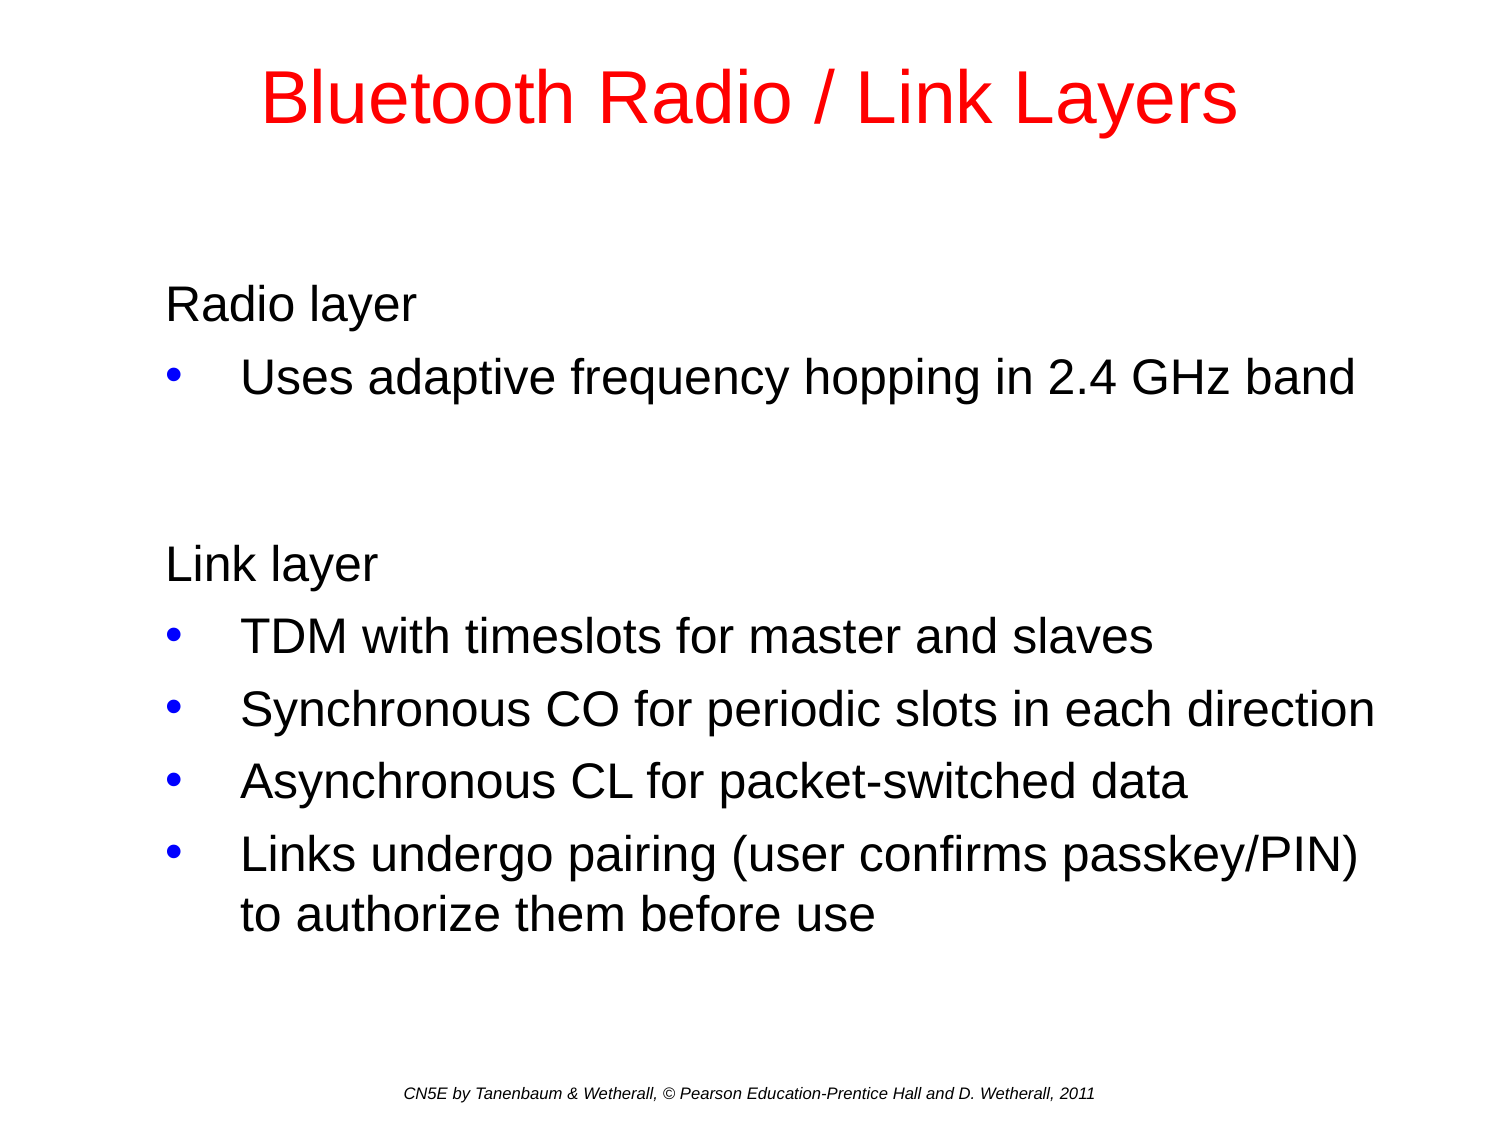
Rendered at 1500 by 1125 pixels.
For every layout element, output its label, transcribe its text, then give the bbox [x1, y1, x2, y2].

title Bluetooth Radio / Link Layers [0, 0, 1500, 188]
list Radio layer Uses adaptive frequency hopping in 2.4 GHz band Link layer TDM with timeslots for master and slaves Synchronous CO for periodic slots in each direction Asynchronous CL for packet-switched data Links undergo pairing (user confirms passkey/PIN) to authorize them before use [149, 263, 1429, 1020]
footer CN5E by Tanenbaum & Wetherall, © Pearson Education-Prentice Hall and D. Wetherall, 2011 [0, 1074, 1500, 1125]
